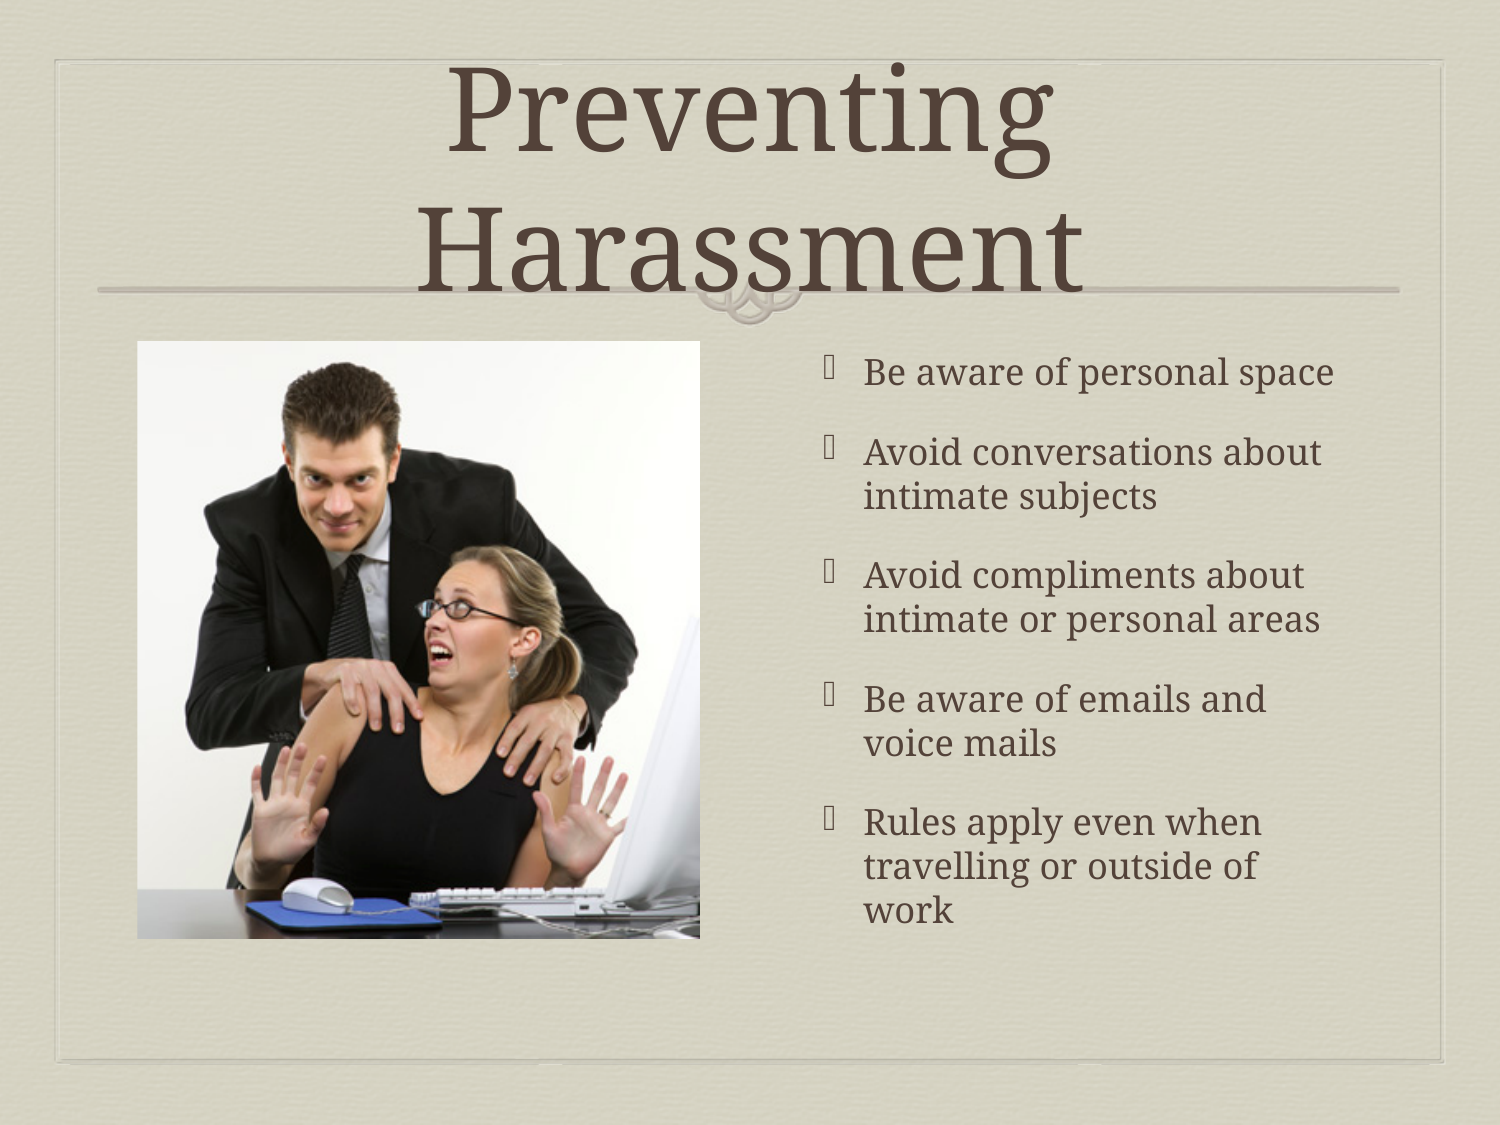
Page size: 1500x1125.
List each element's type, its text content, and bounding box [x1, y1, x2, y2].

picture [0, 0, 1500, 1125]
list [136, 341, 701, 940]
list Be aware of personal space Avoid conversations about intimate subjects Avoid compliments about intimate or personal areas Be aware of emails and voice mails Rules apply even when travelling or outside of work [808, 341, 1371, 939]
title Preventing Harassment [131, 62, 1369, 288]
